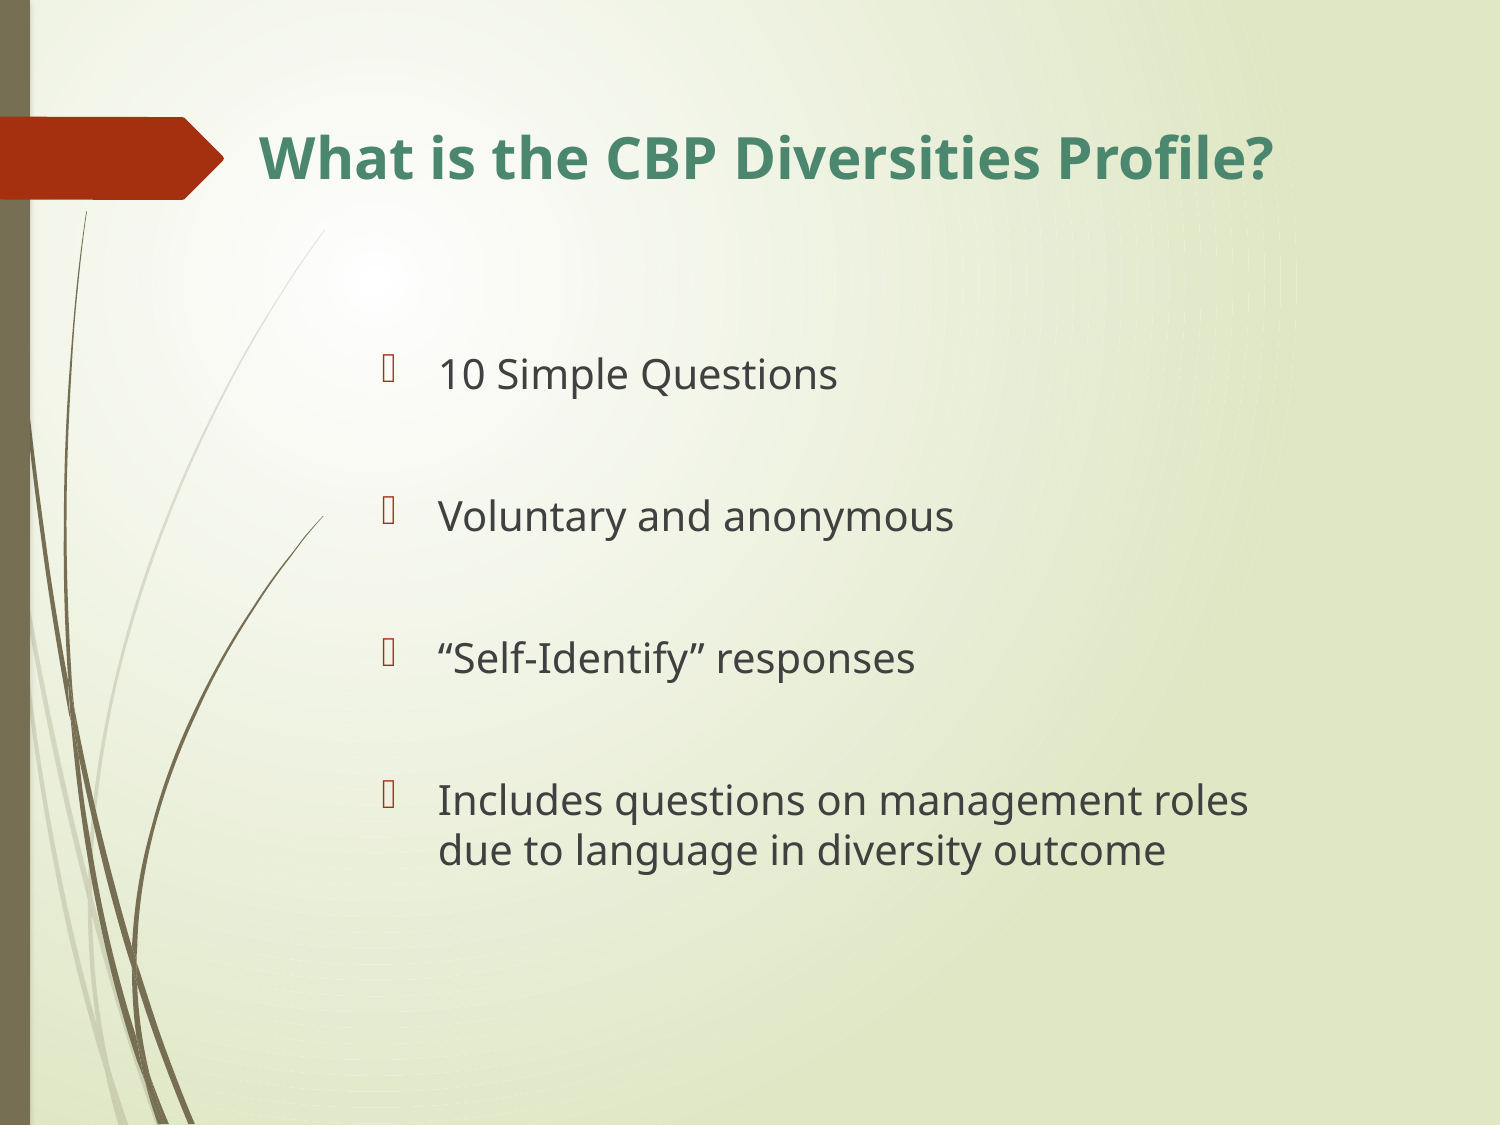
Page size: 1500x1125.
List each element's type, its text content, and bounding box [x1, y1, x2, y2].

title What is the CBP Diversities Profile? [223, 113, 1312, 325]
list 10 Simple Questions Voluntary and anonymous “Self-Identify” responses Includes questions on management roles due to language in diversity outcome [366, 340, 1312, 914]
